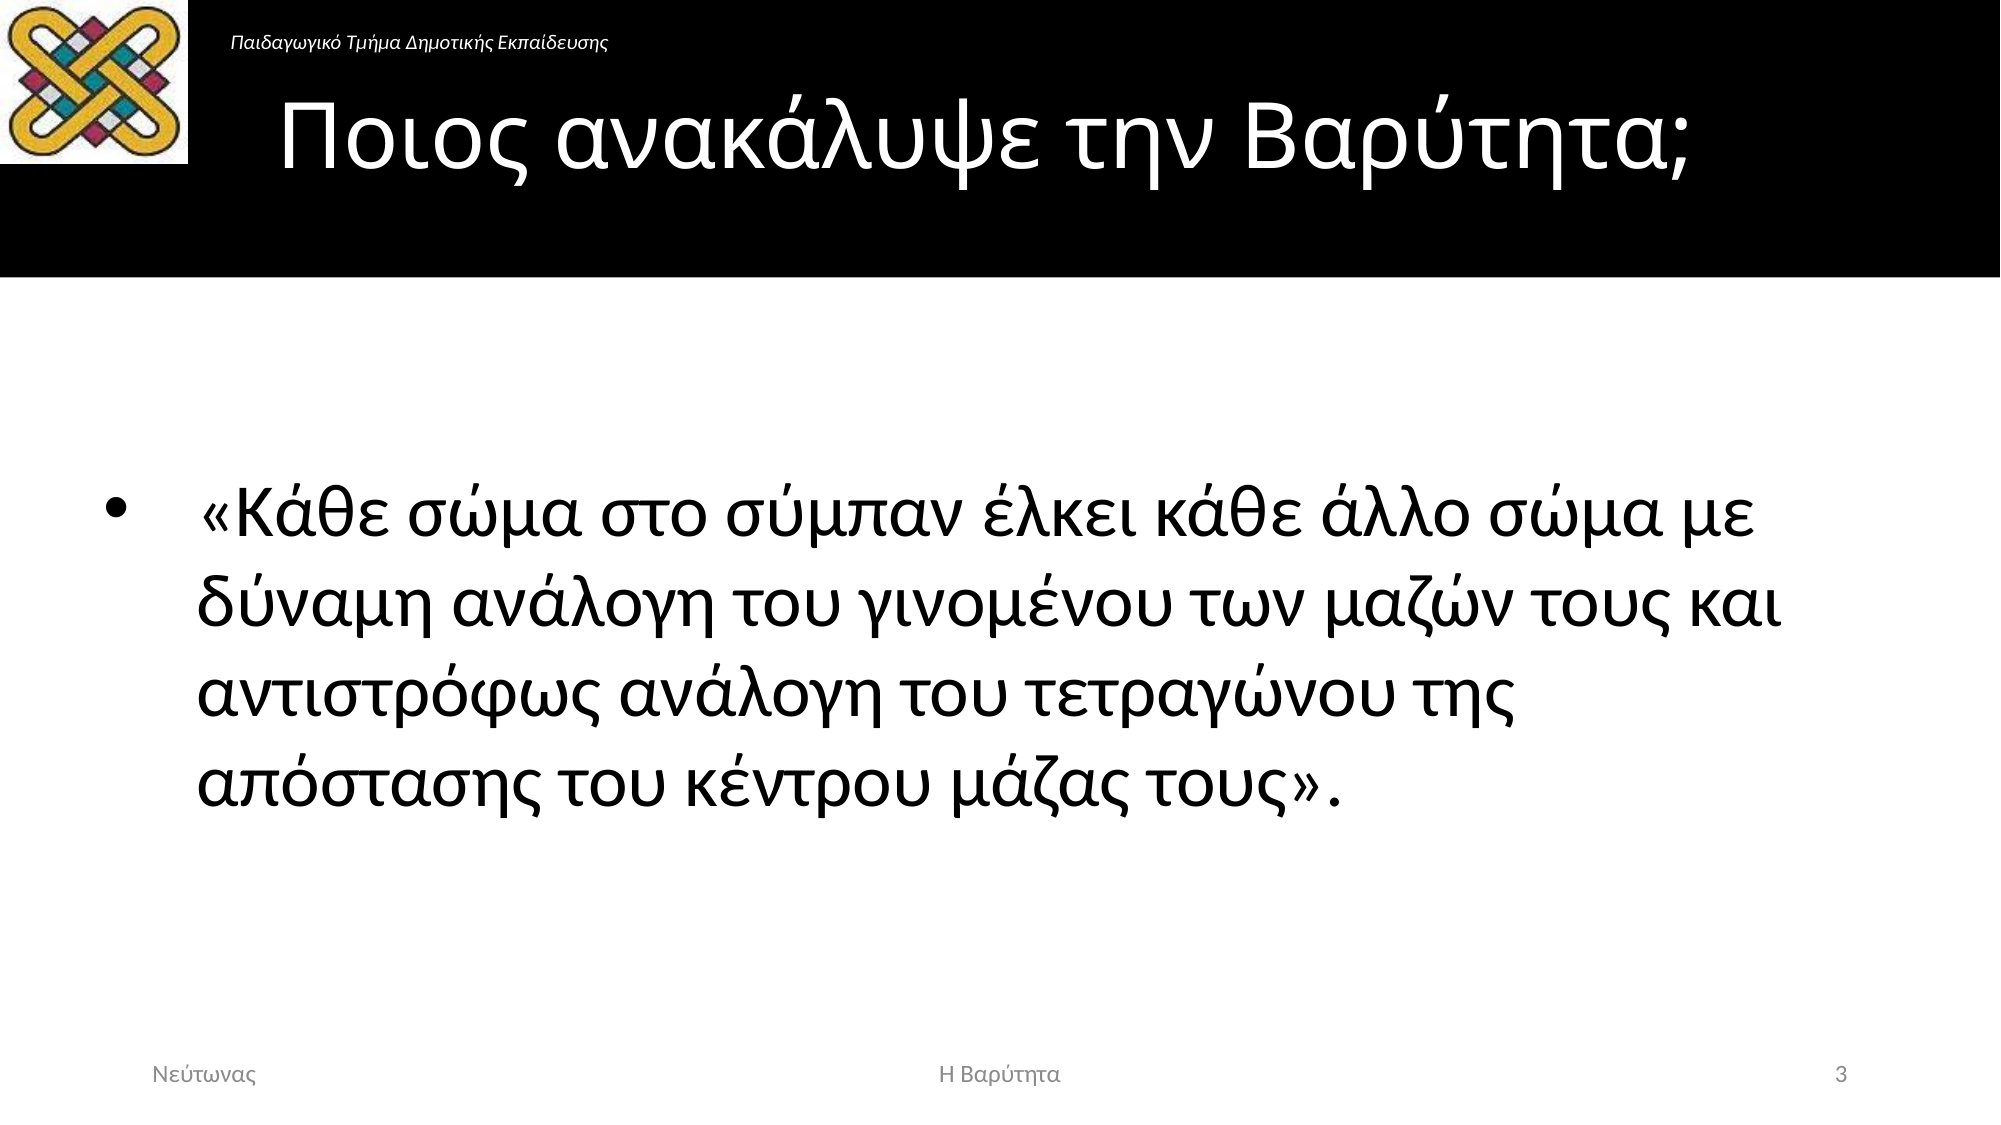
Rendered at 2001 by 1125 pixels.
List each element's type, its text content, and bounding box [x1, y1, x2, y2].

slide_number Νεύτωνας [137, 1042, 588, 1103]
text_box Παιδαγωγικό Τμήμα Δημοτικής Εκπαίδευσης [215, 21, 648, 62]
footer Η Βαρύτητα [662, 1042, 1338, 1103]
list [0, 0, 188, 164]
text_box «Κάθε σώμα στο σύμπαν έλκει κάθε άλλο σώμα με δύναμη ανάλογη του γινομένου των μαζών τους και αντιστρόφως ανάλογη του τετραγώνου της απόστασης του κέντρου μάζας τους». [88, 453, 1876, 829]
title Ποιος ανακάλυψε την Βαρύτητα; [0, 0, 2000, 278]
slide_number 3 [1412, 1042, 1863, 1103]
